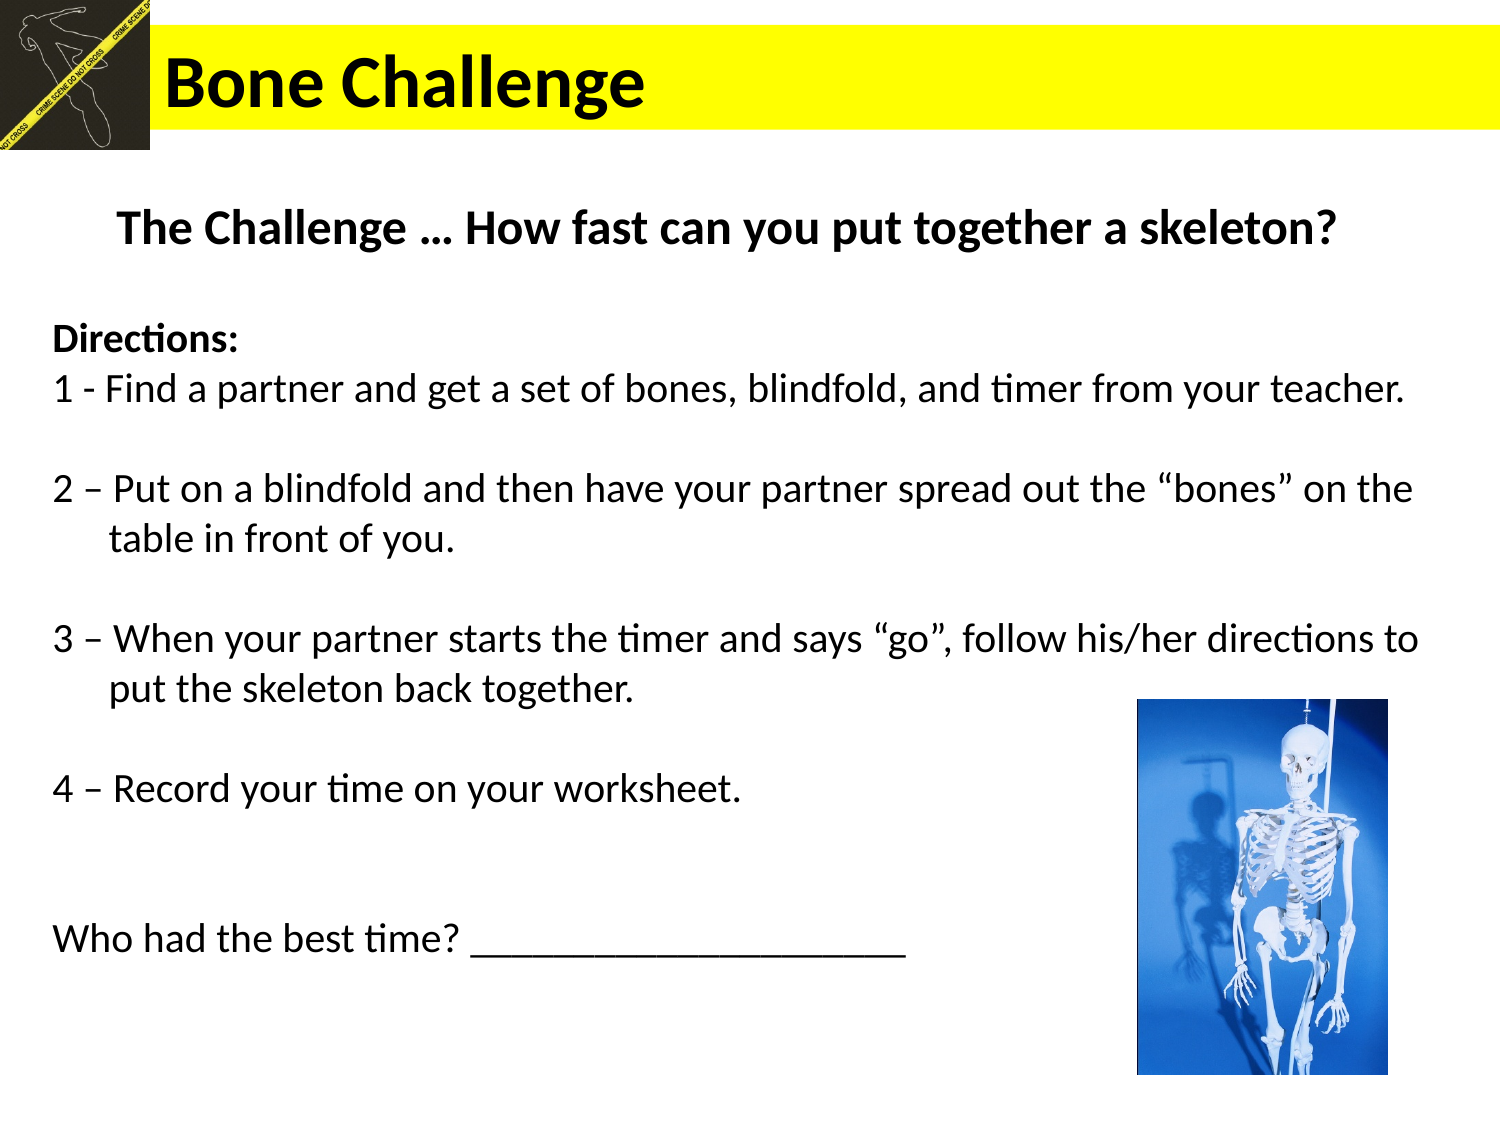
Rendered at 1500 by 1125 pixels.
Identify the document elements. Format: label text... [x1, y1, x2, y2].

picture [0, 0, 151, 151]
text_box Bone Challenge [154, 24, 1500, 130]
text_box The Challenge … How fast can you put together a skeleton? [0, 187, 1500, 263]
picture [1137, 699, 1388, 1076]
text_box Directions: 1 - Find a partner and get a set of bones, blindfold, and timer from your teacher. 2 – Put on a blindfold and then have your partner spread out the “bones” on the table in front of you. 3 – When your partner starts the timer and says “go”, follow his/her directions to put the skeleton back together. 4 – Record your time on your worksheet. Who had the best time? _____________________ [37, 303, 1438, 969]
